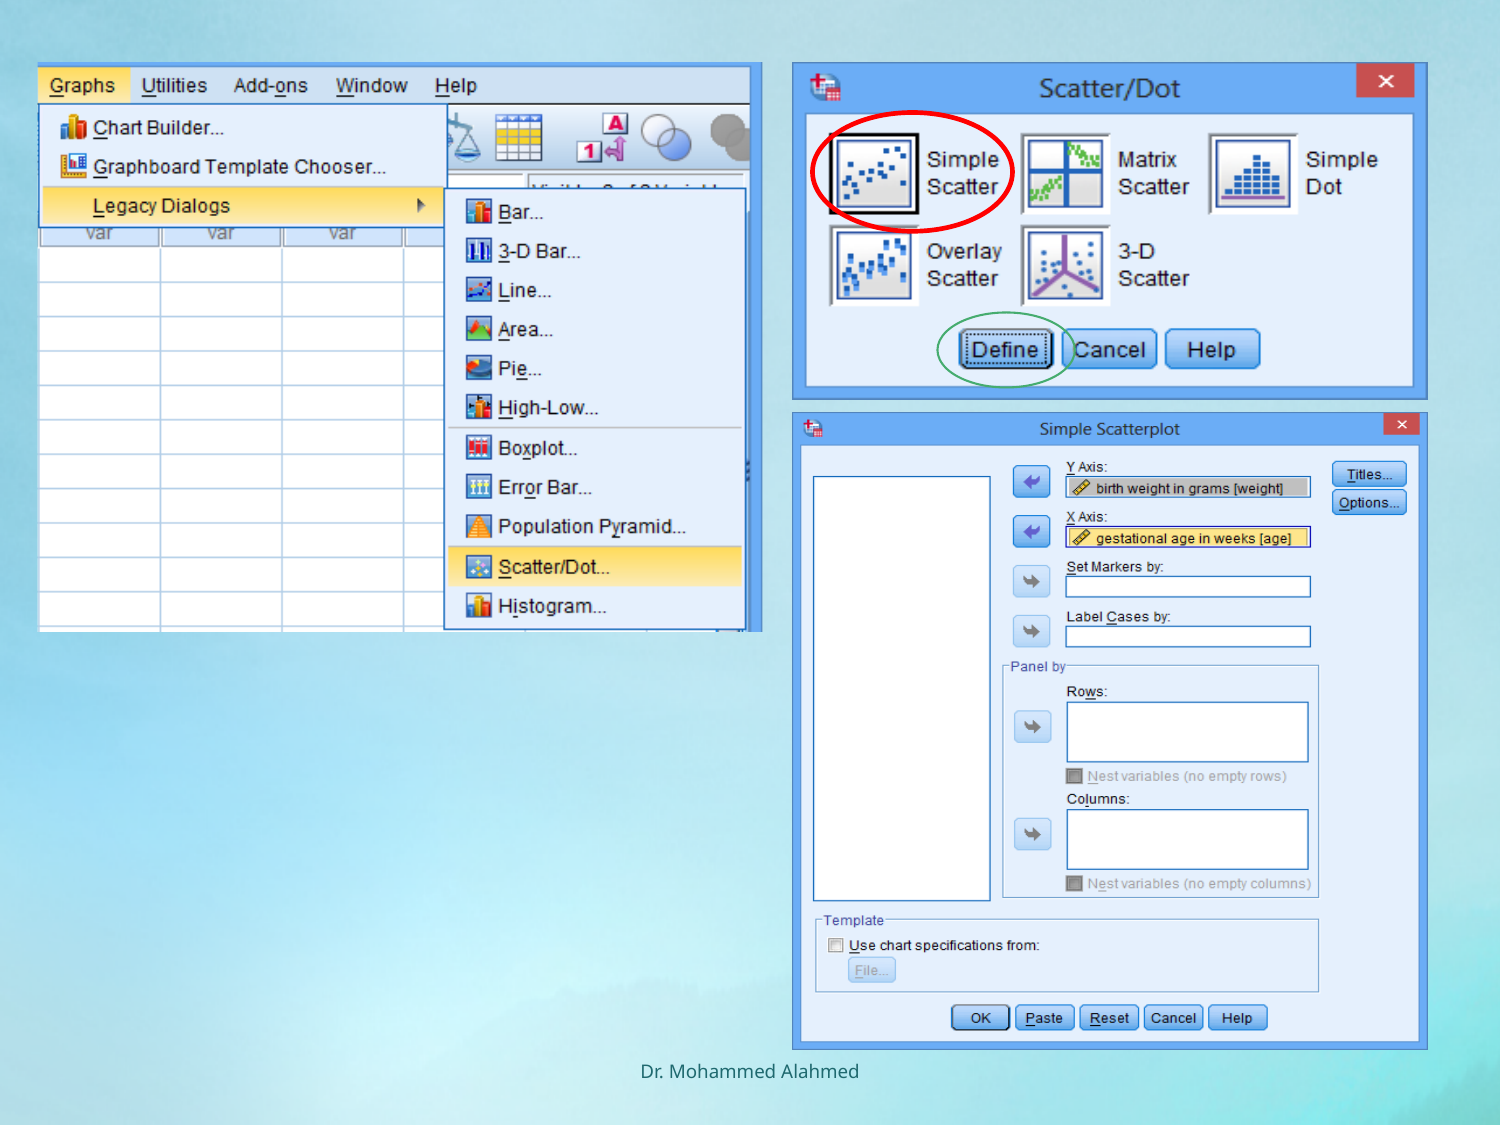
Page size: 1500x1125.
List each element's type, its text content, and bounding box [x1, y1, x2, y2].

footer Dr. Mohammed Alahmed [512, 1050, 988, 1103]
picture [0, 0, 1500, 1125]
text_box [37, 62, 1428, 1050]
